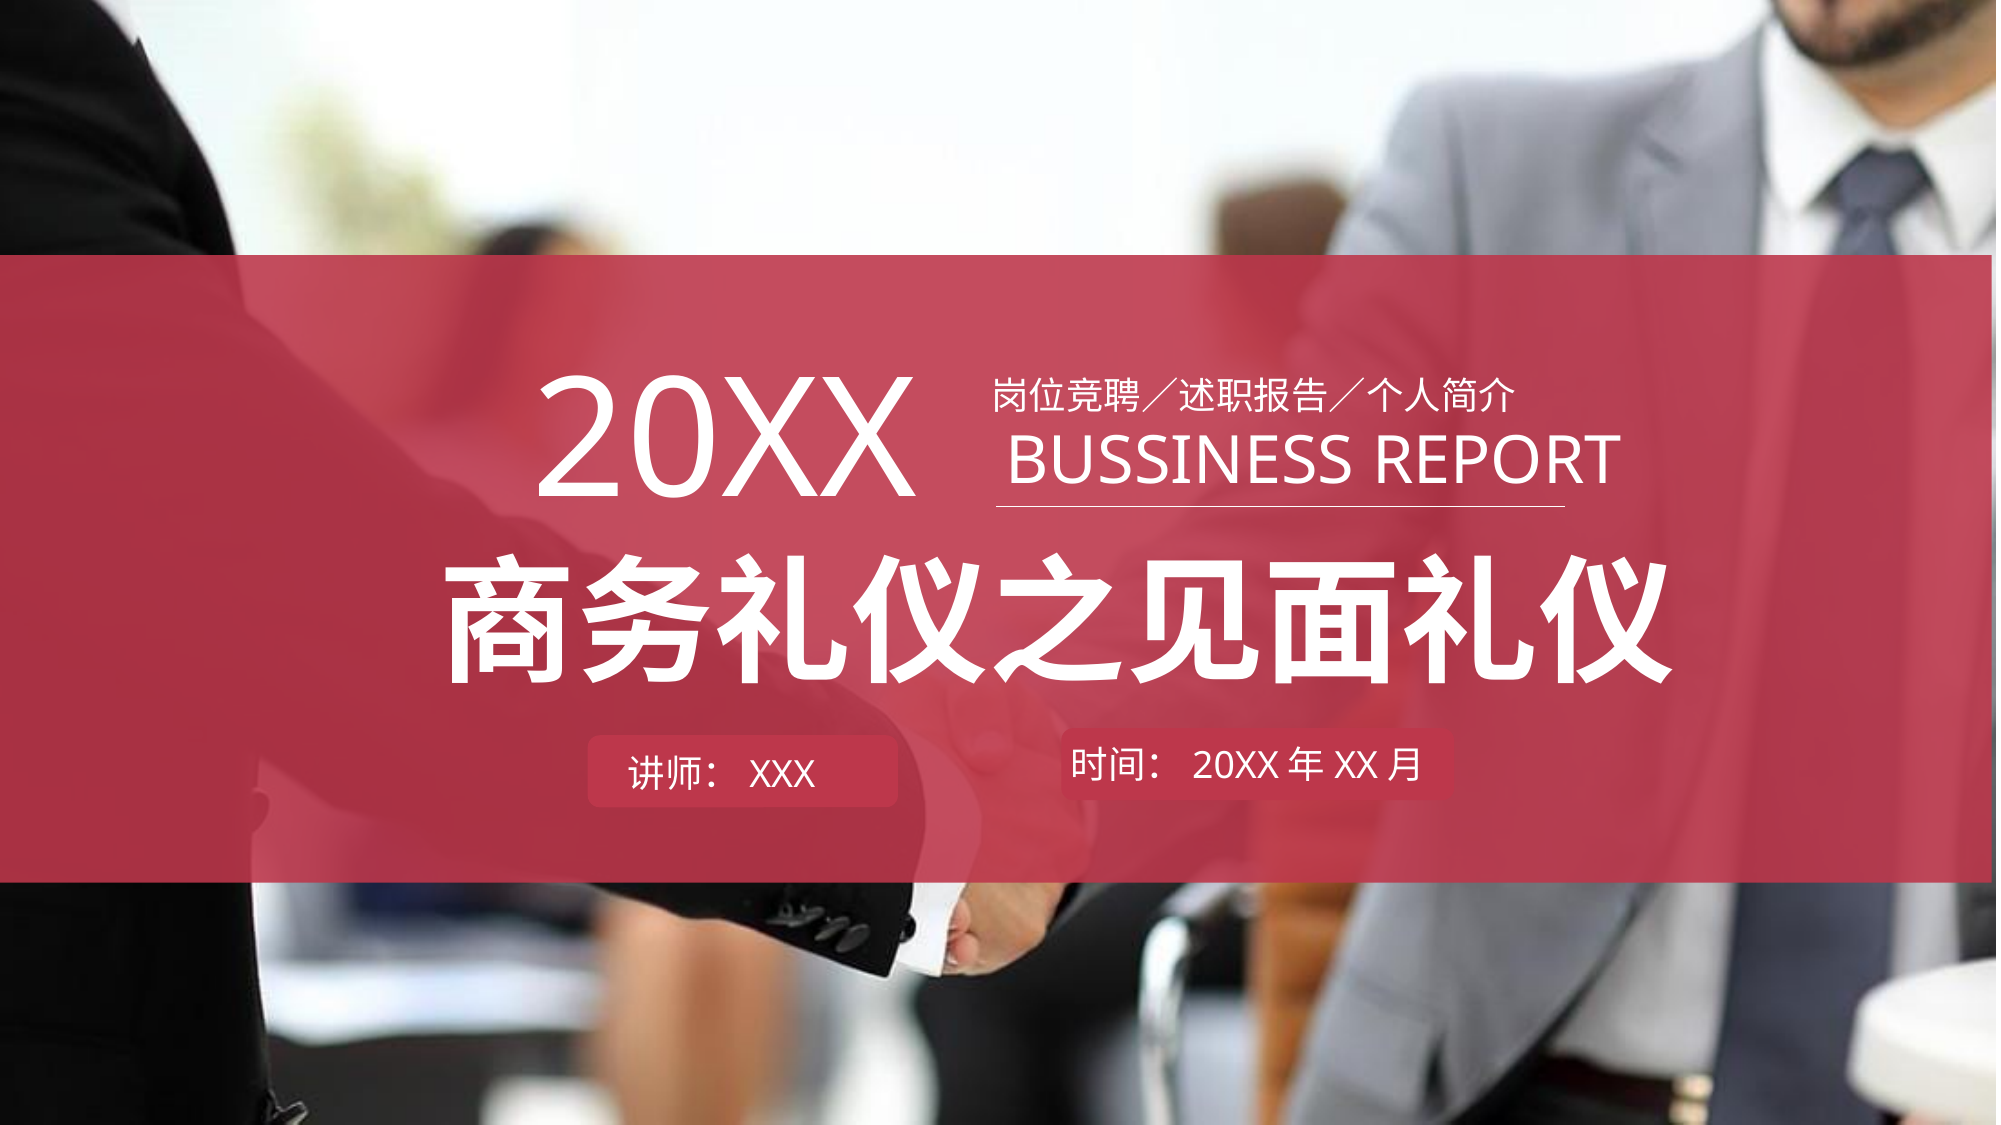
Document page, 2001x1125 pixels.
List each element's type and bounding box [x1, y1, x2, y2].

picture [0, 0, 1996, 1125]
text_box [1061, 728, 1455, 801]
text_box [587, 735, 898, 808]
